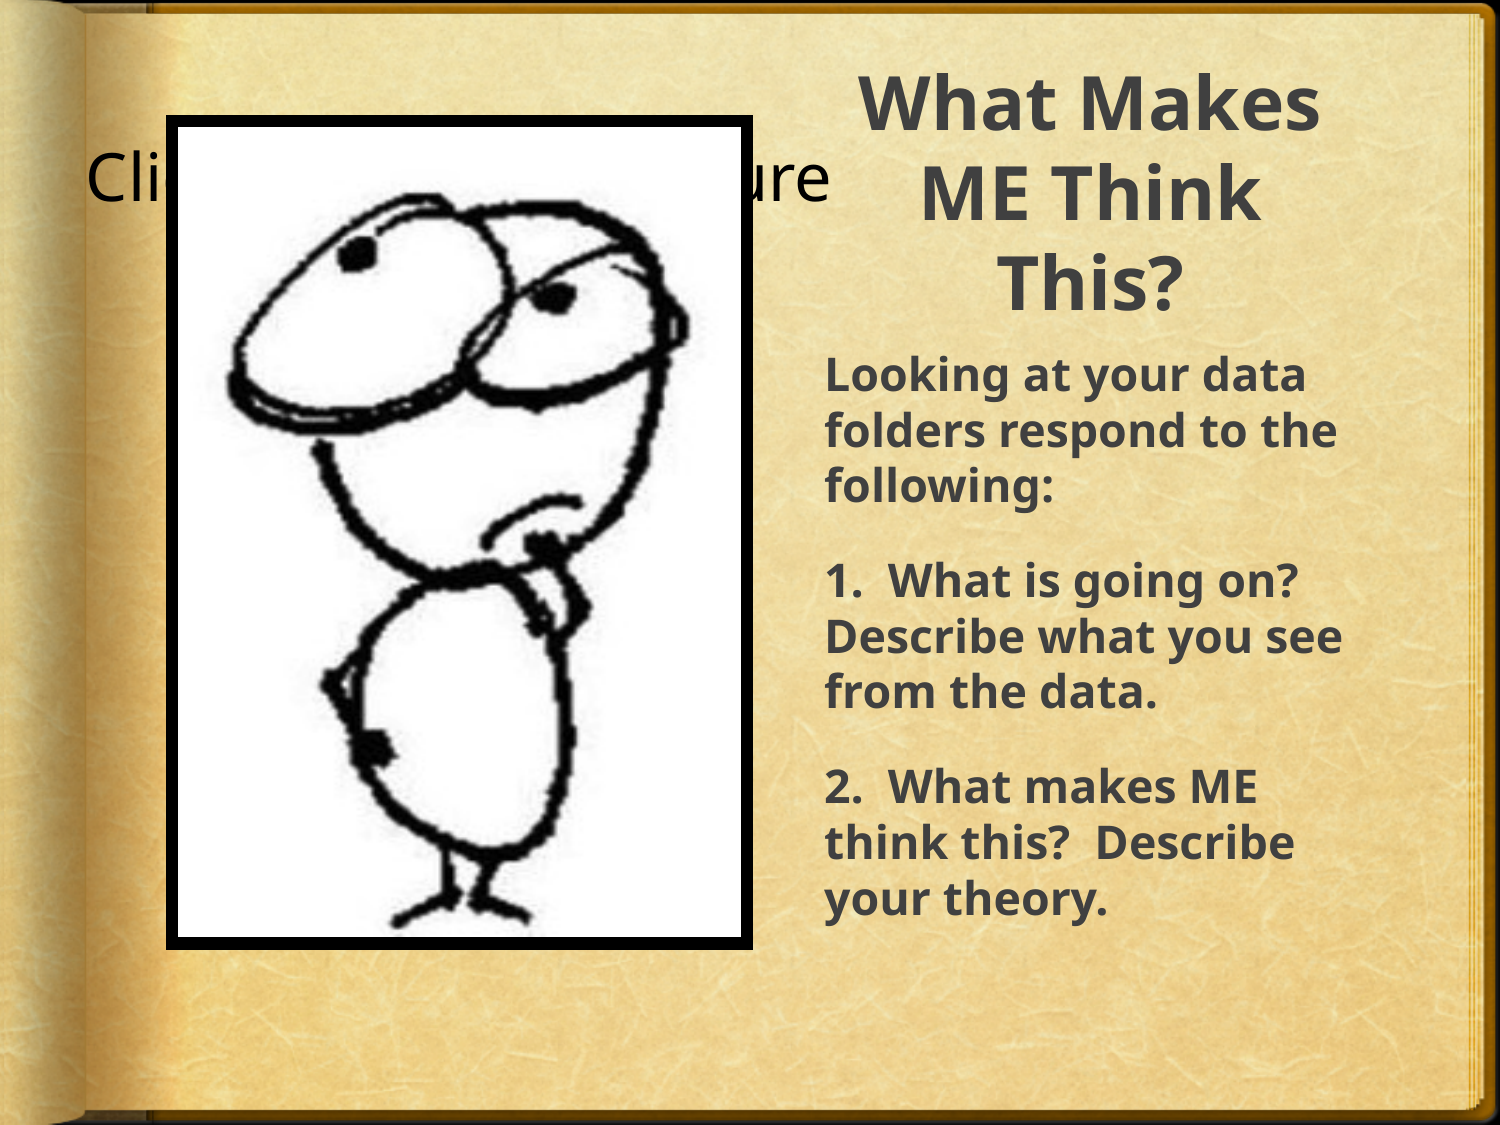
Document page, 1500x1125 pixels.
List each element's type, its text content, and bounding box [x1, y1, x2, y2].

title What Makes ME Think This? [809, 121, 1372, 333]
picture [0, 0, 1500, 1125]
list Looking at your data folders respond to the following: 1. What is going on? Describe what you see from the data. 2. What makes ME think this? Describe your theory. [809, 337, 1372, 938]
